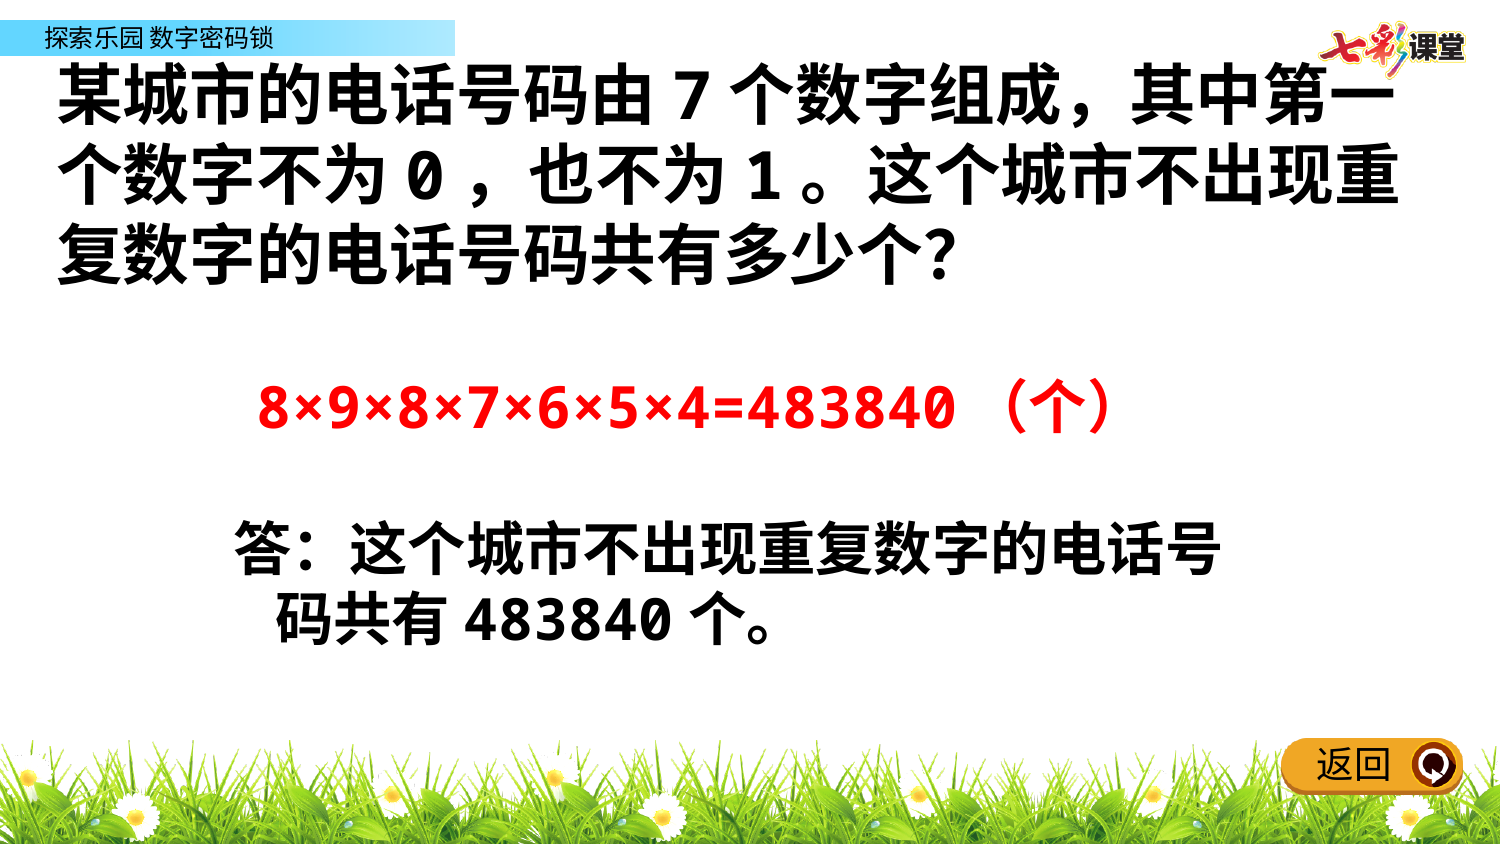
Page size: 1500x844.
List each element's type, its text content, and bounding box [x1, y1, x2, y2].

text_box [1281, 733, 1464, 795]
text_box 答：这个城市不出现重复数字的电话号码共有483840个。 [218, 504, 1294, 582]
text_box 某城市的电话号码由7个数字组成，其中第一个数字不为0，也不为1。这个城市不出现重复数字的电话号码共有多少个？ [41, 45, 1424, 247]
text_box 8×9×8×7×6×5×4=483840（个） [242, 362, 1217, 440]
picture [0, 740, 1500, 844]
picture [1316, 20, 1468, 80]
